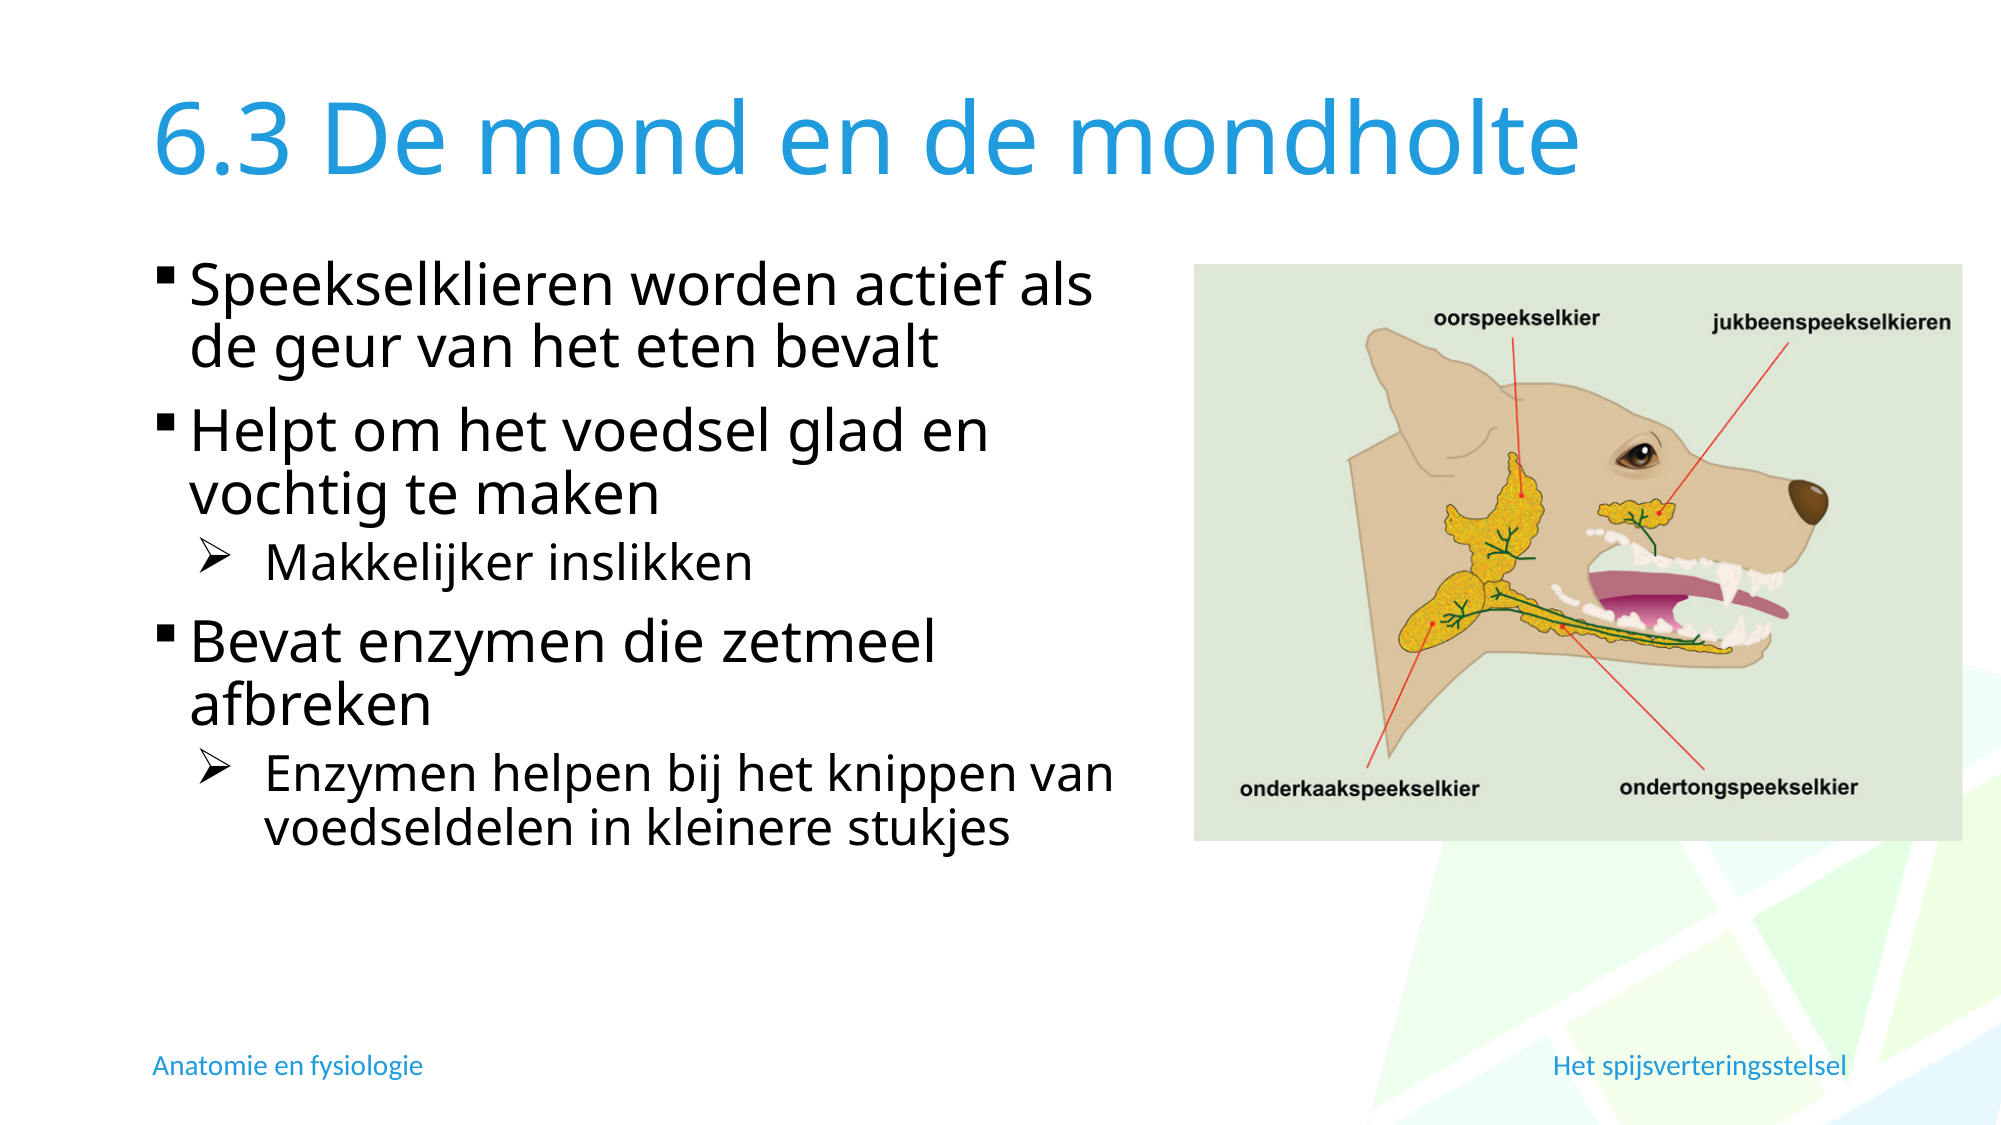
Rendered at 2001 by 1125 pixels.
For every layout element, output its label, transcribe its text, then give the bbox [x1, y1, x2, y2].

list Speekselklieren worden actief als de geur van het eten bevalt Helpt om het voedsel glad en vochtig te maken Makkelijker inslikken Bevat enzymen die zetmeel afbreken Enzymen helpen bij het knippen van voedseldelen in kleinere stukjes [137, 247, 1186, 1012]
picture [1193, 264, 1963, 841]
list Anatomie en fysiologie [137, 1042, 588, 1103]
title 6.3 De mond en de mondholte [137, 59, 1863, 224]
list Het spijsverteringsstelsel [1412, 1042, 1863, 1103]
